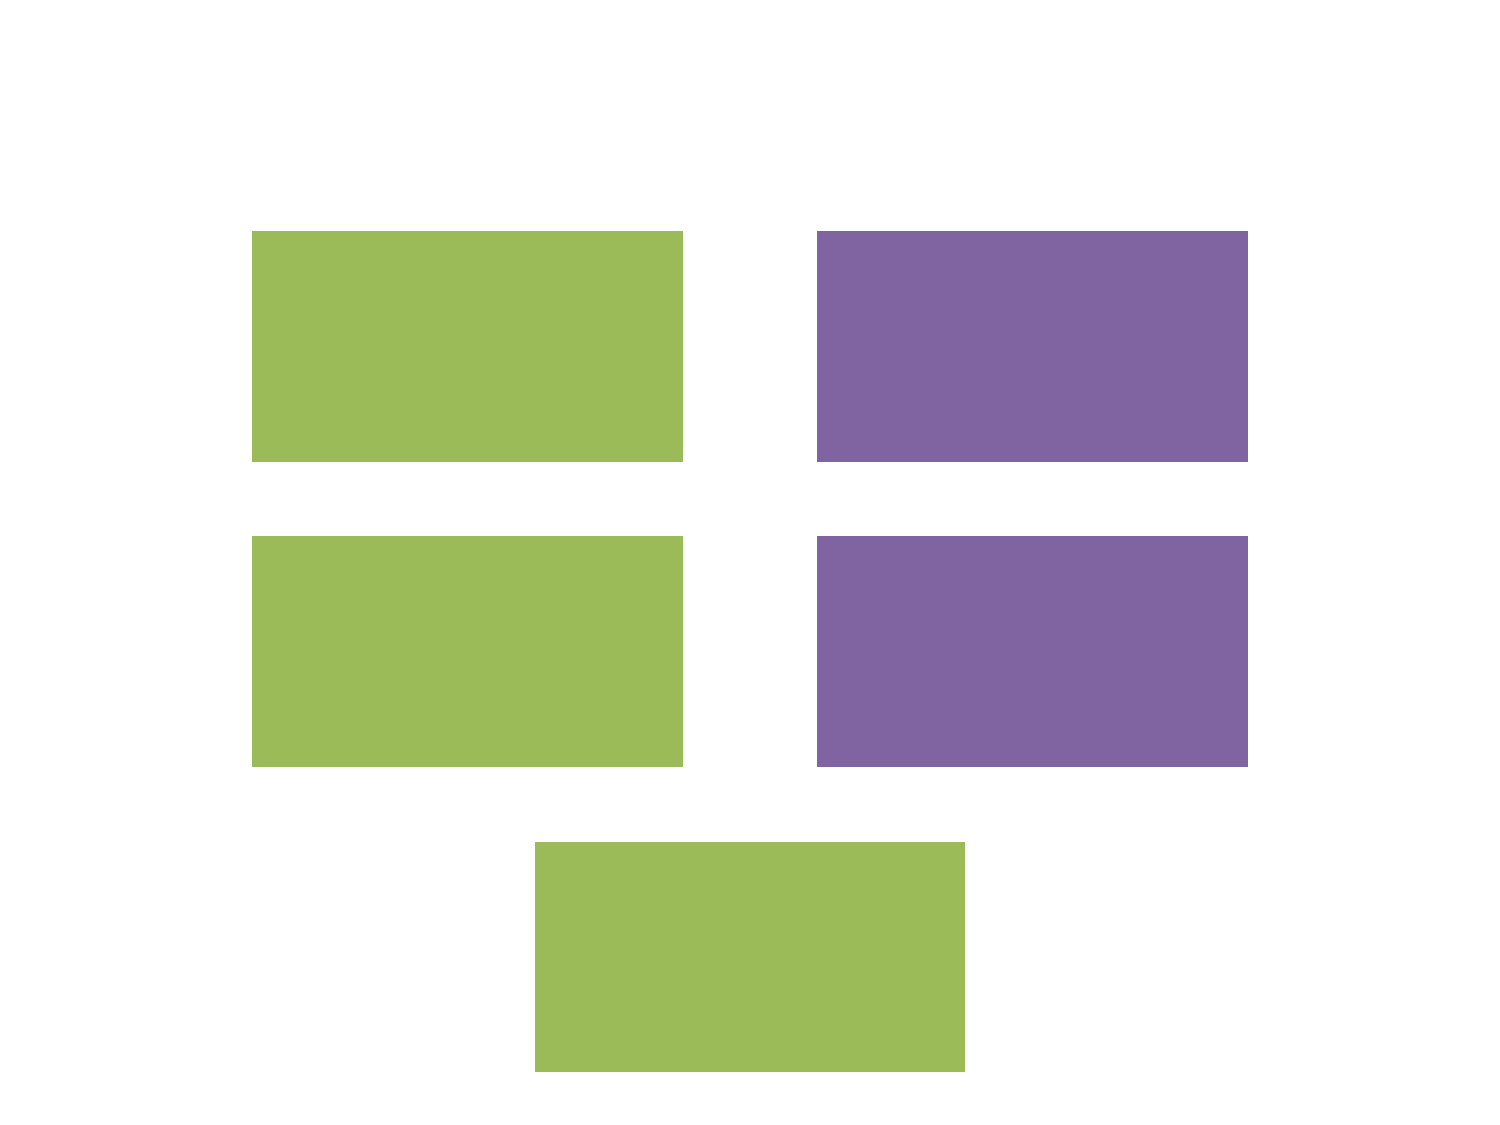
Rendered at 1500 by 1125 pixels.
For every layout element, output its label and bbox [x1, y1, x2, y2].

text_box [249, 228, 1251, 897]
